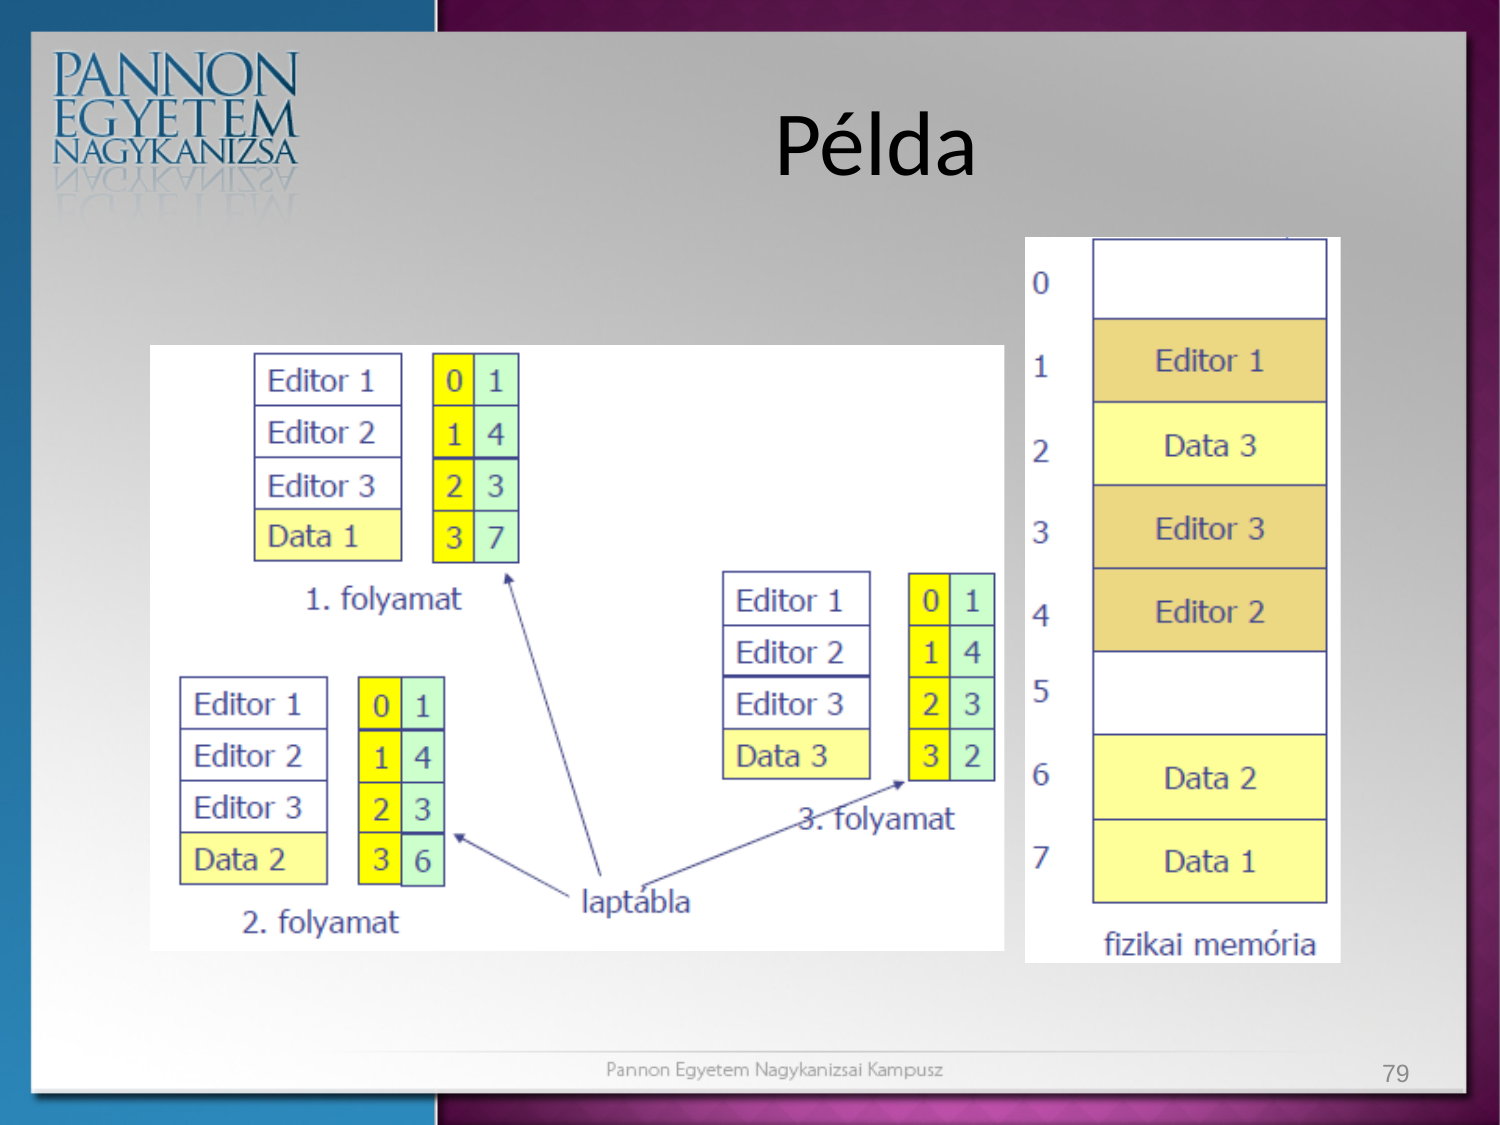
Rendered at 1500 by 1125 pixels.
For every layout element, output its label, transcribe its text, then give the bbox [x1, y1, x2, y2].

slide_number 79 [1074, 1042, 1425, 1103]
title Példa [328, 45, 1425, 233]
picture [0, 0, 1500, 1125]
